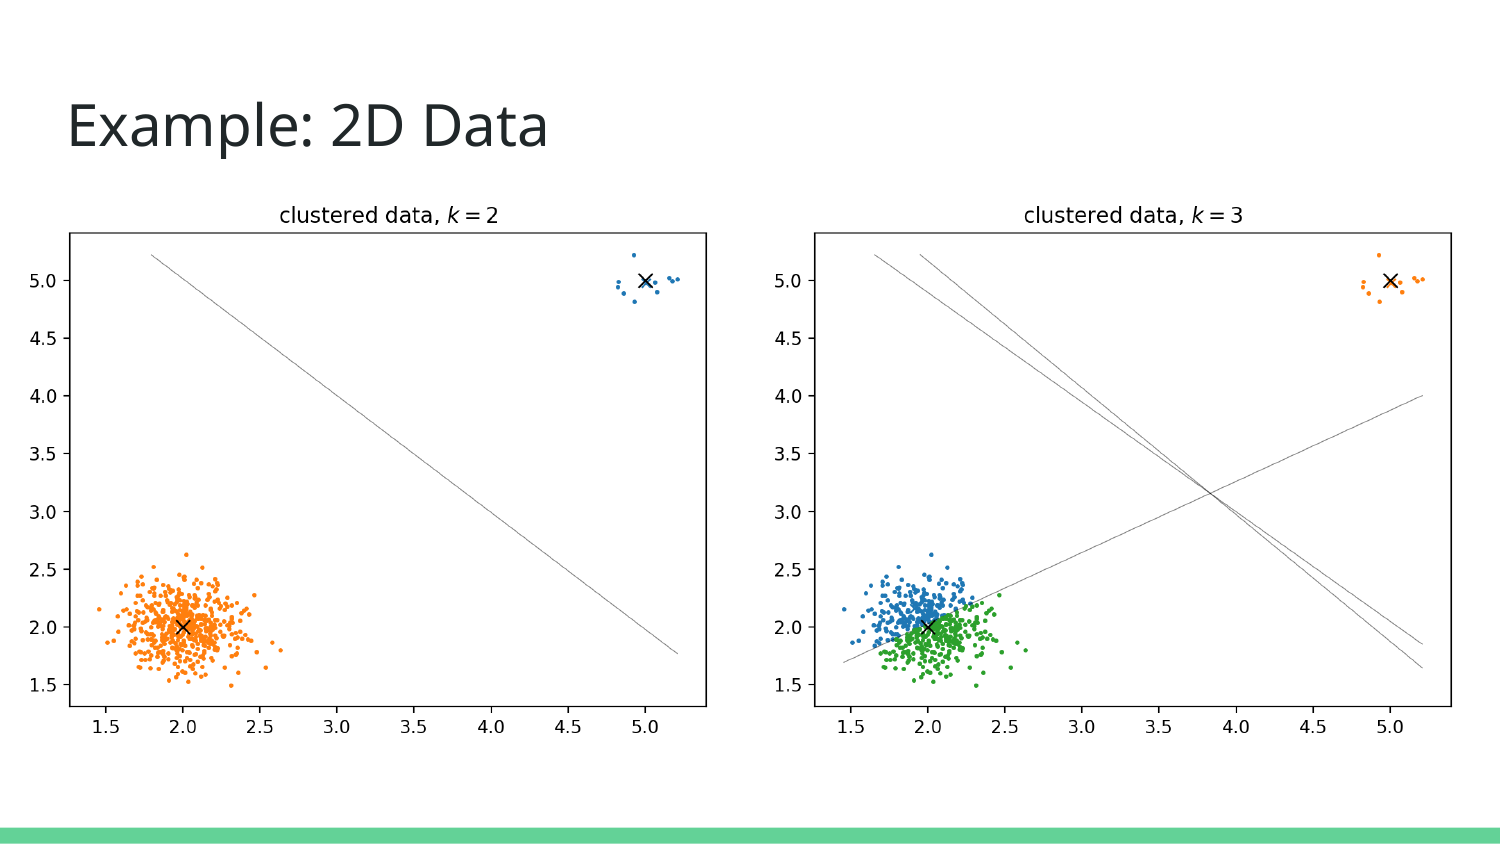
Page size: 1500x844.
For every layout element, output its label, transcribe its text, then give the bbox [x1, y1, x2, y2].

title Example: 2D Data [51, 72, 1449, 157]
picture [0, 158, 1500, 775]
